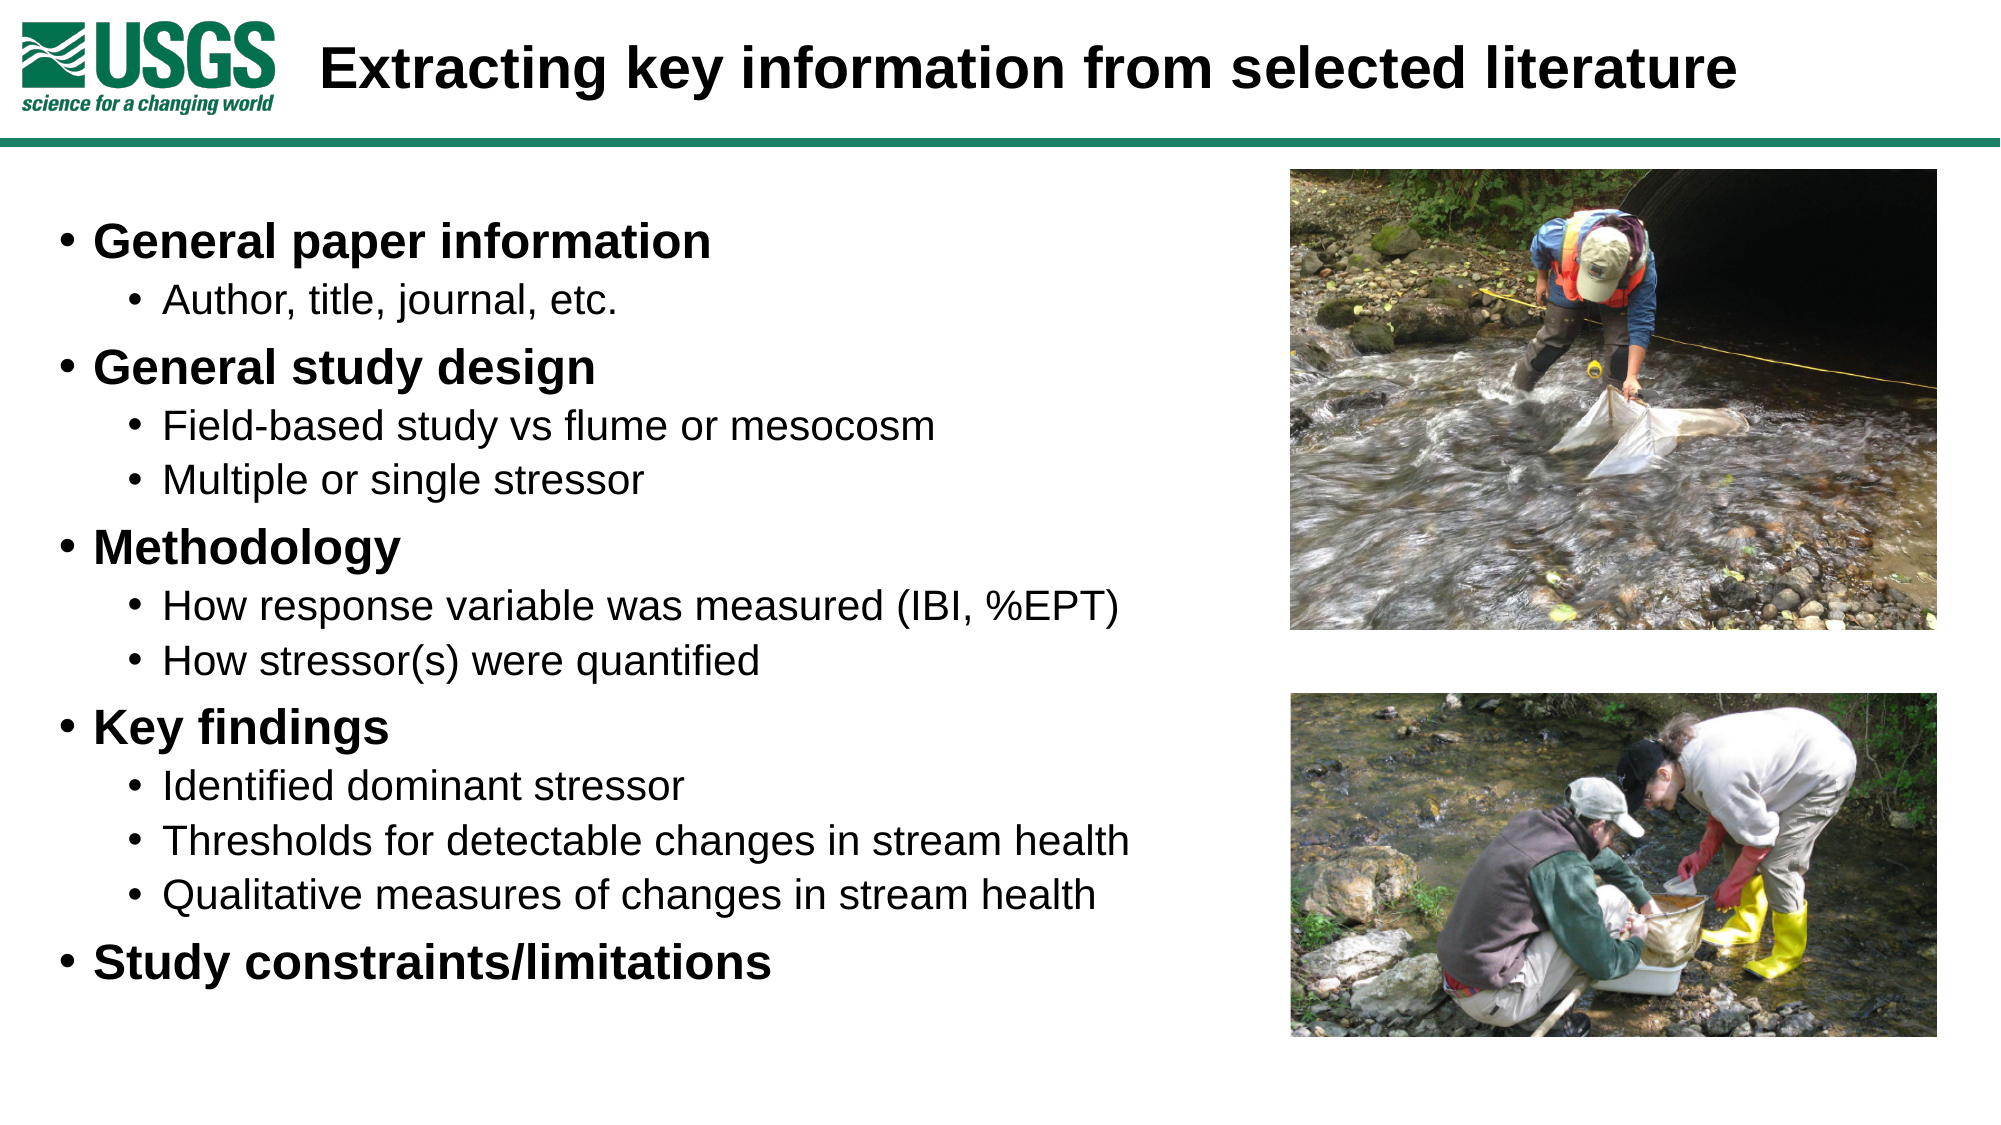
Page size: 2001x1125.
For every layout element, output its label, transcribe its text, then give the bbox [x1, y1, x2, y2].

picture [1290, 169, 1937, 630]
list General paper information Author, title, journal, etc. General study design Field-based study vs flume or mesocosm Multiple or single stressor Methodology How response variable was measured (IBI, %EPT) How stressor(s) were quantified Key findings Identified dominant stressor Thresholds for detectable changes in stream health Qualitative measures of changes in stream health Study constraints/limitations [43, 208, 1275, 1014]
picture [1290, 693, 1937, 1037]
picture [22, 21, 275, 115]
title Extracting key information from selected literature [304, 10, 1937, 129]
